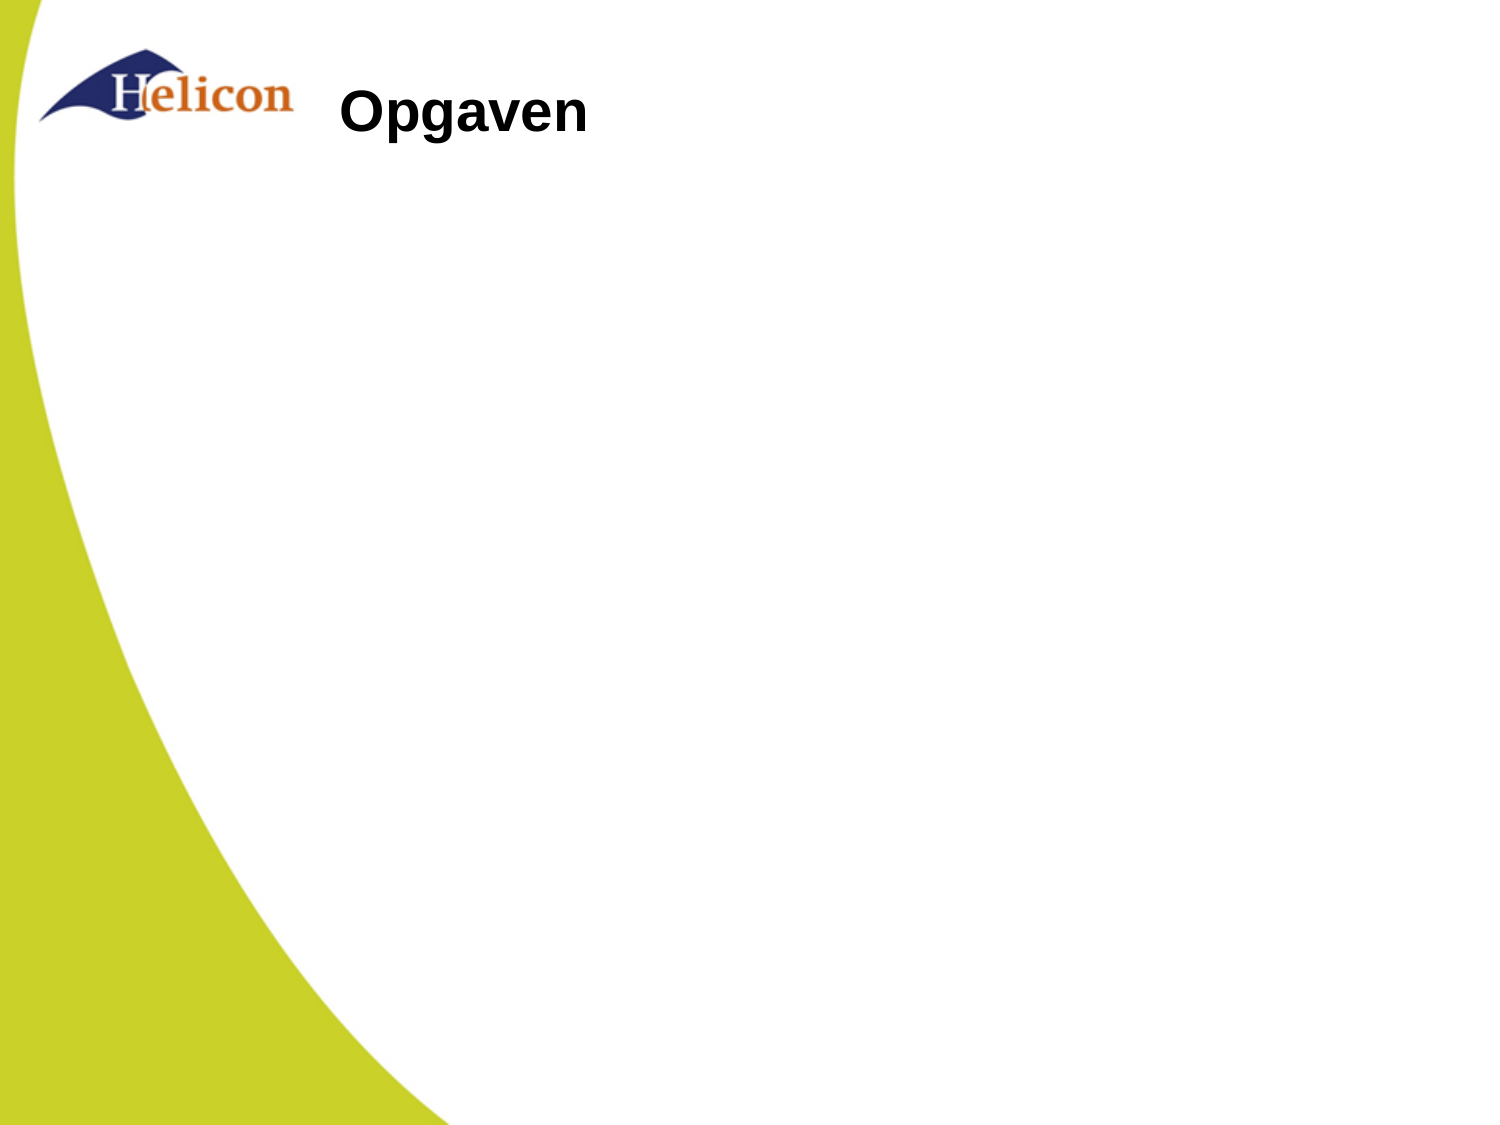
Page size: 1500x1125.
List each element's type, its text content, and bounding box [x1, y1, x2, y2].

title Opgaven [324, 54, 1415, 161]
picture [0, 0, 1500, 1125]
